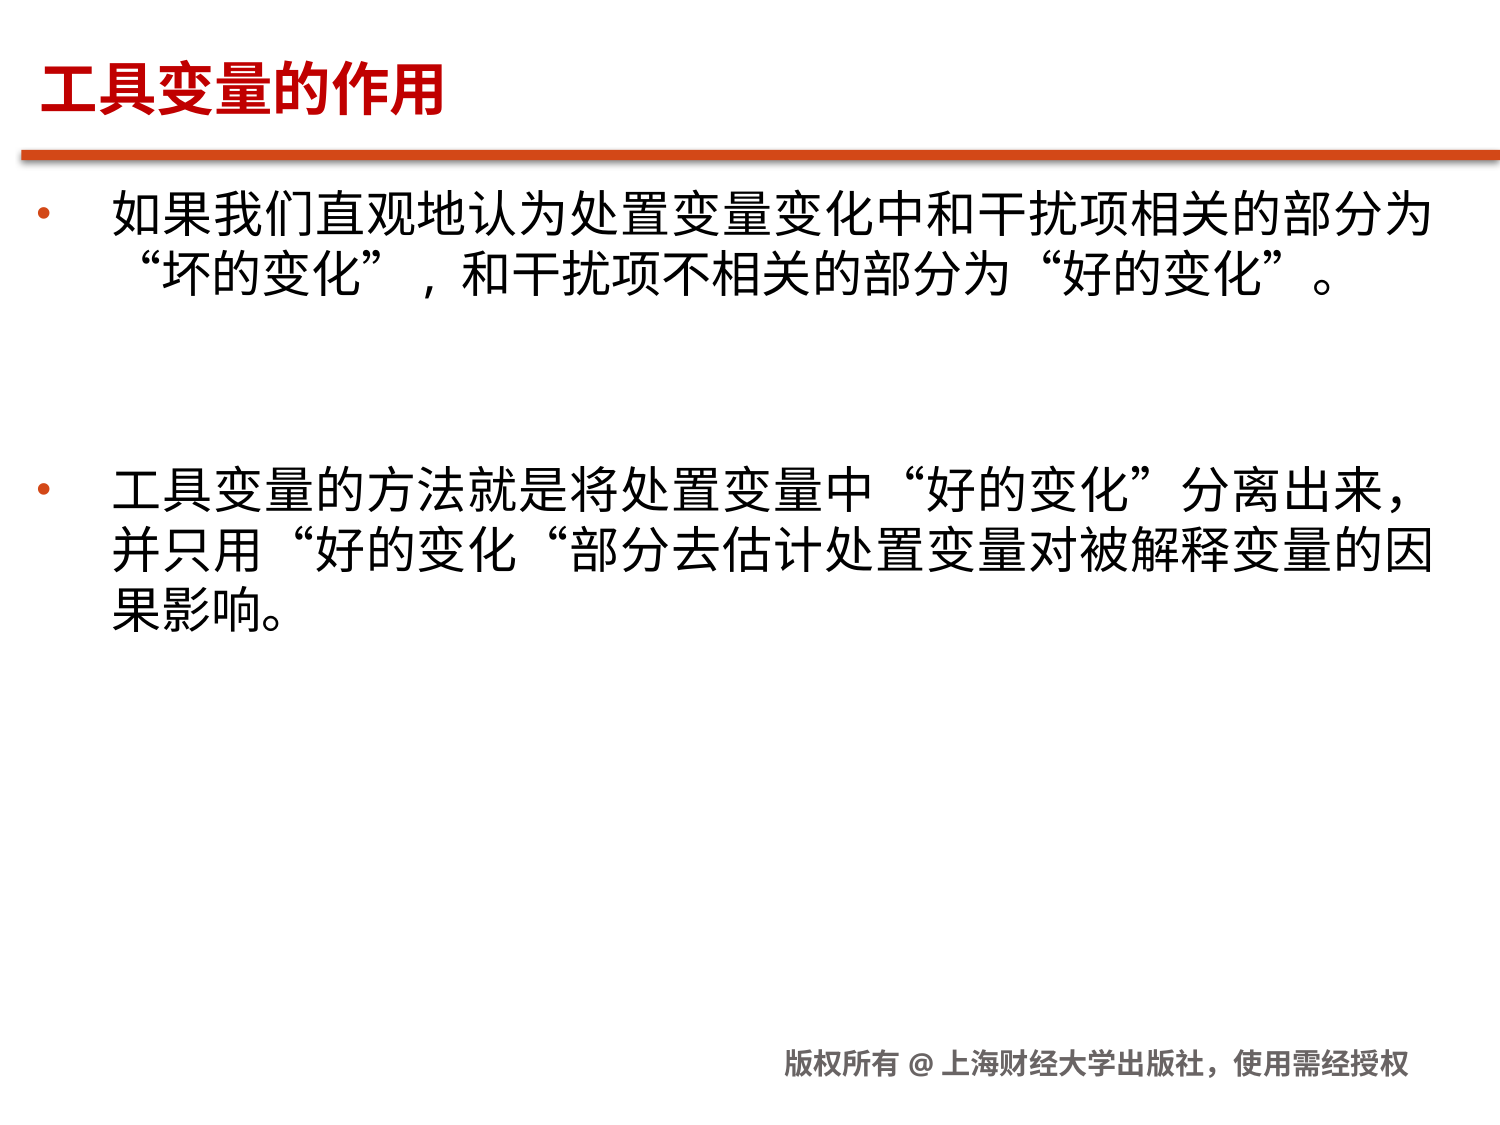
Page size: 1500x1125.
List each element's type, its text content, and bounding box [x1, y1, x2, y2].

title 工具变量的作用 [24, 50, 1450, 138]
footer 版权所有@上海财经大学出版社，使用需经授权 [690, 1025, 1500, 1100]
